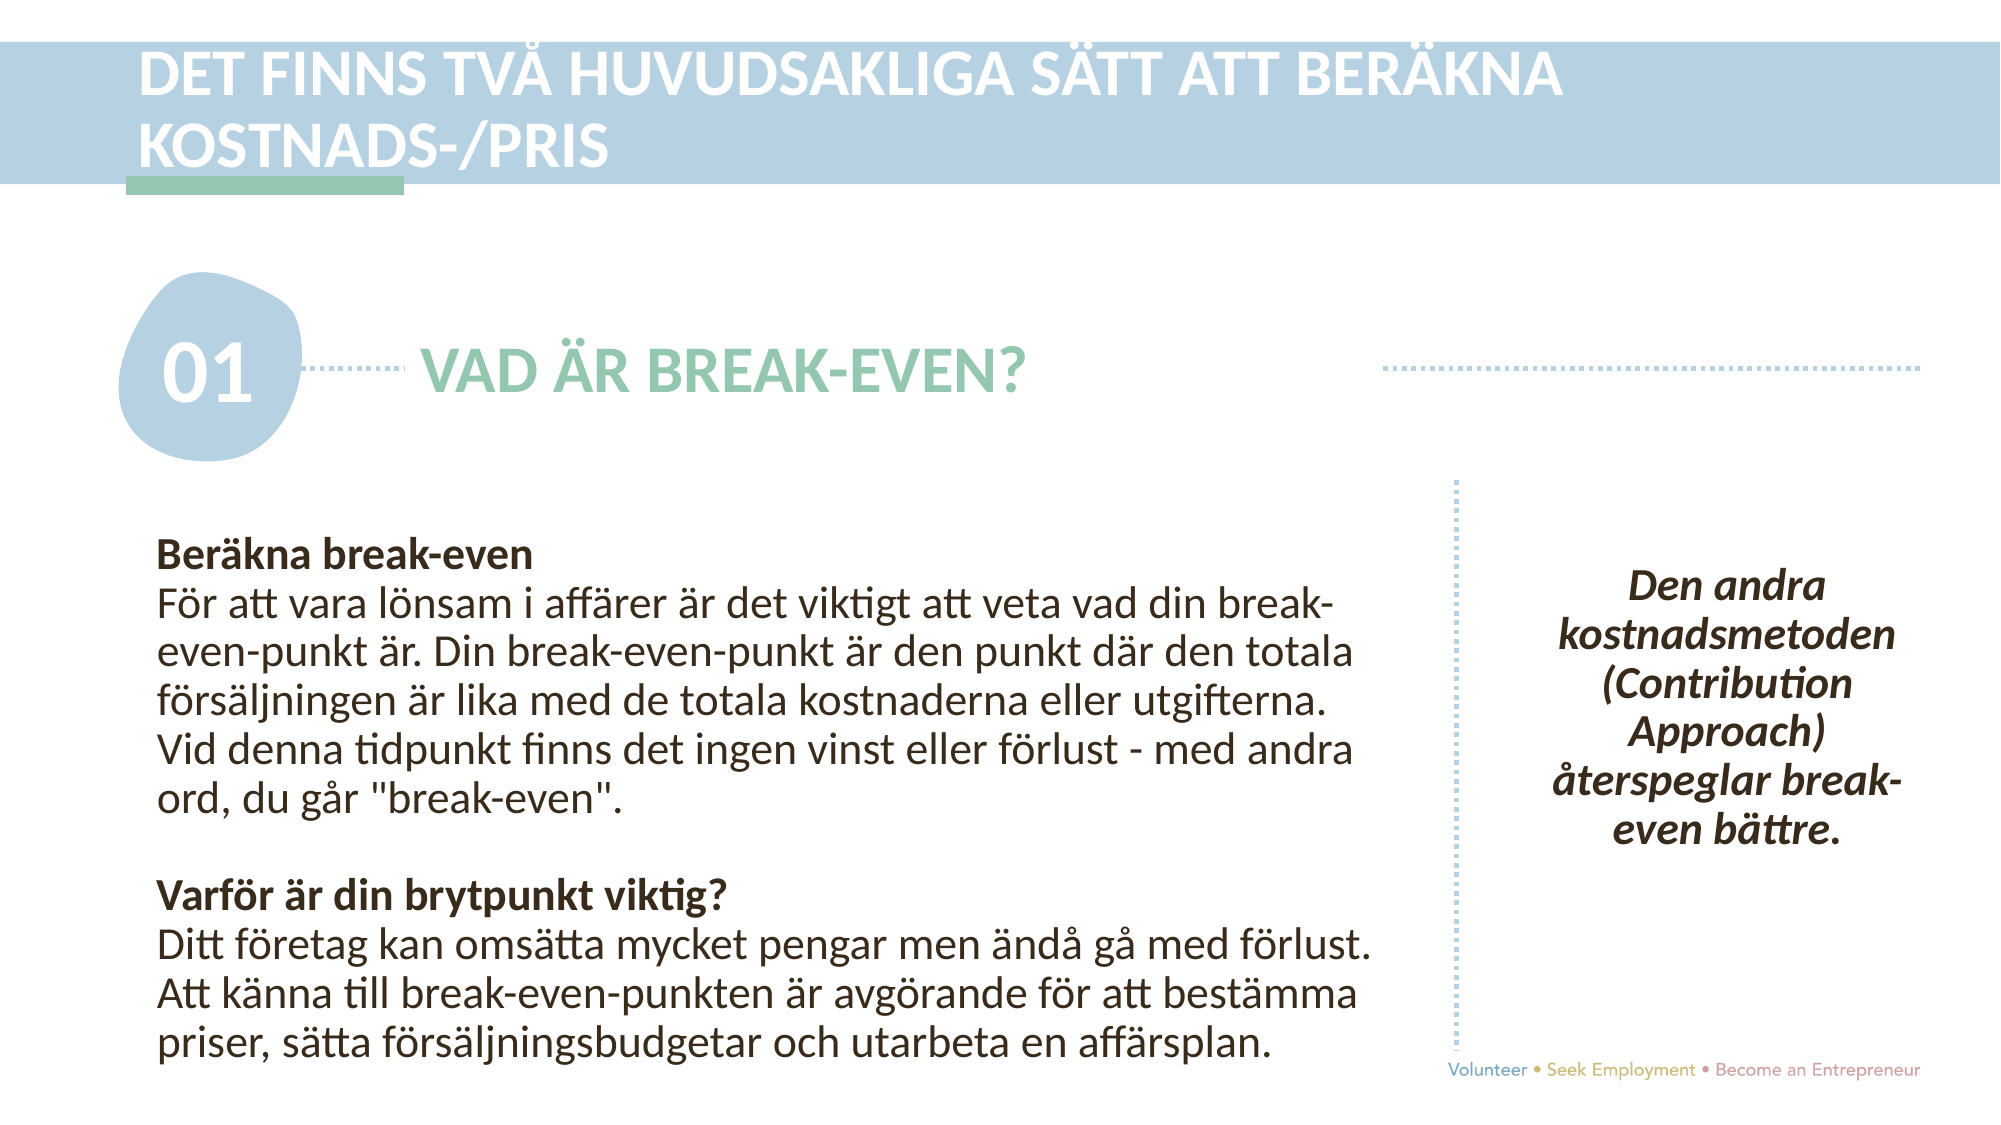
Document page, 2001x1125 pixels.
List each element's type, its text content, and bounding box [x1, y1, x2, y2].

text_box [118, 272, 302, 517]
list DET FINNS TVÅ HUVUDSAKLIGA SÄTT ATT BERÄKNA KOSTNADS-/PRIS [123, 51, 1913, 170]
text_box Beräkna break-even För att vara lönsam i affärer är det viktigt att veta vad din break-even-punkt är. Din break-even-punkt är den punkt där den totala försäljningen är lika med de totala kostnaderna eller utgifterna. Vid denna tidpunkt finns det ingen vinst eller förlust - med andra ord, du går "break-even". Varför är din brytpunkt viktig? Ditt företag kan omsätta mycket pengar men ändå gå med förlust. Att känna till break-even-punkten är avgörande för att bestämma priser, sätta försäljningsbudgetar och utarbeta en affärsplan. [141, 522, 1399, 1067]
picture [1418, 1046, 1971, 1103]
text_box Den andra kostnadsmetoden (Contribution Approach) återspeglar break-even bättre. [1514, 553, 1941, 1098]
text_box VAD ÄR BREAK-EVEN? [405, 369, 1382, 403]
text_box VAD ÄR BREAK-EVEN? [405, 330, 1382, 368]
